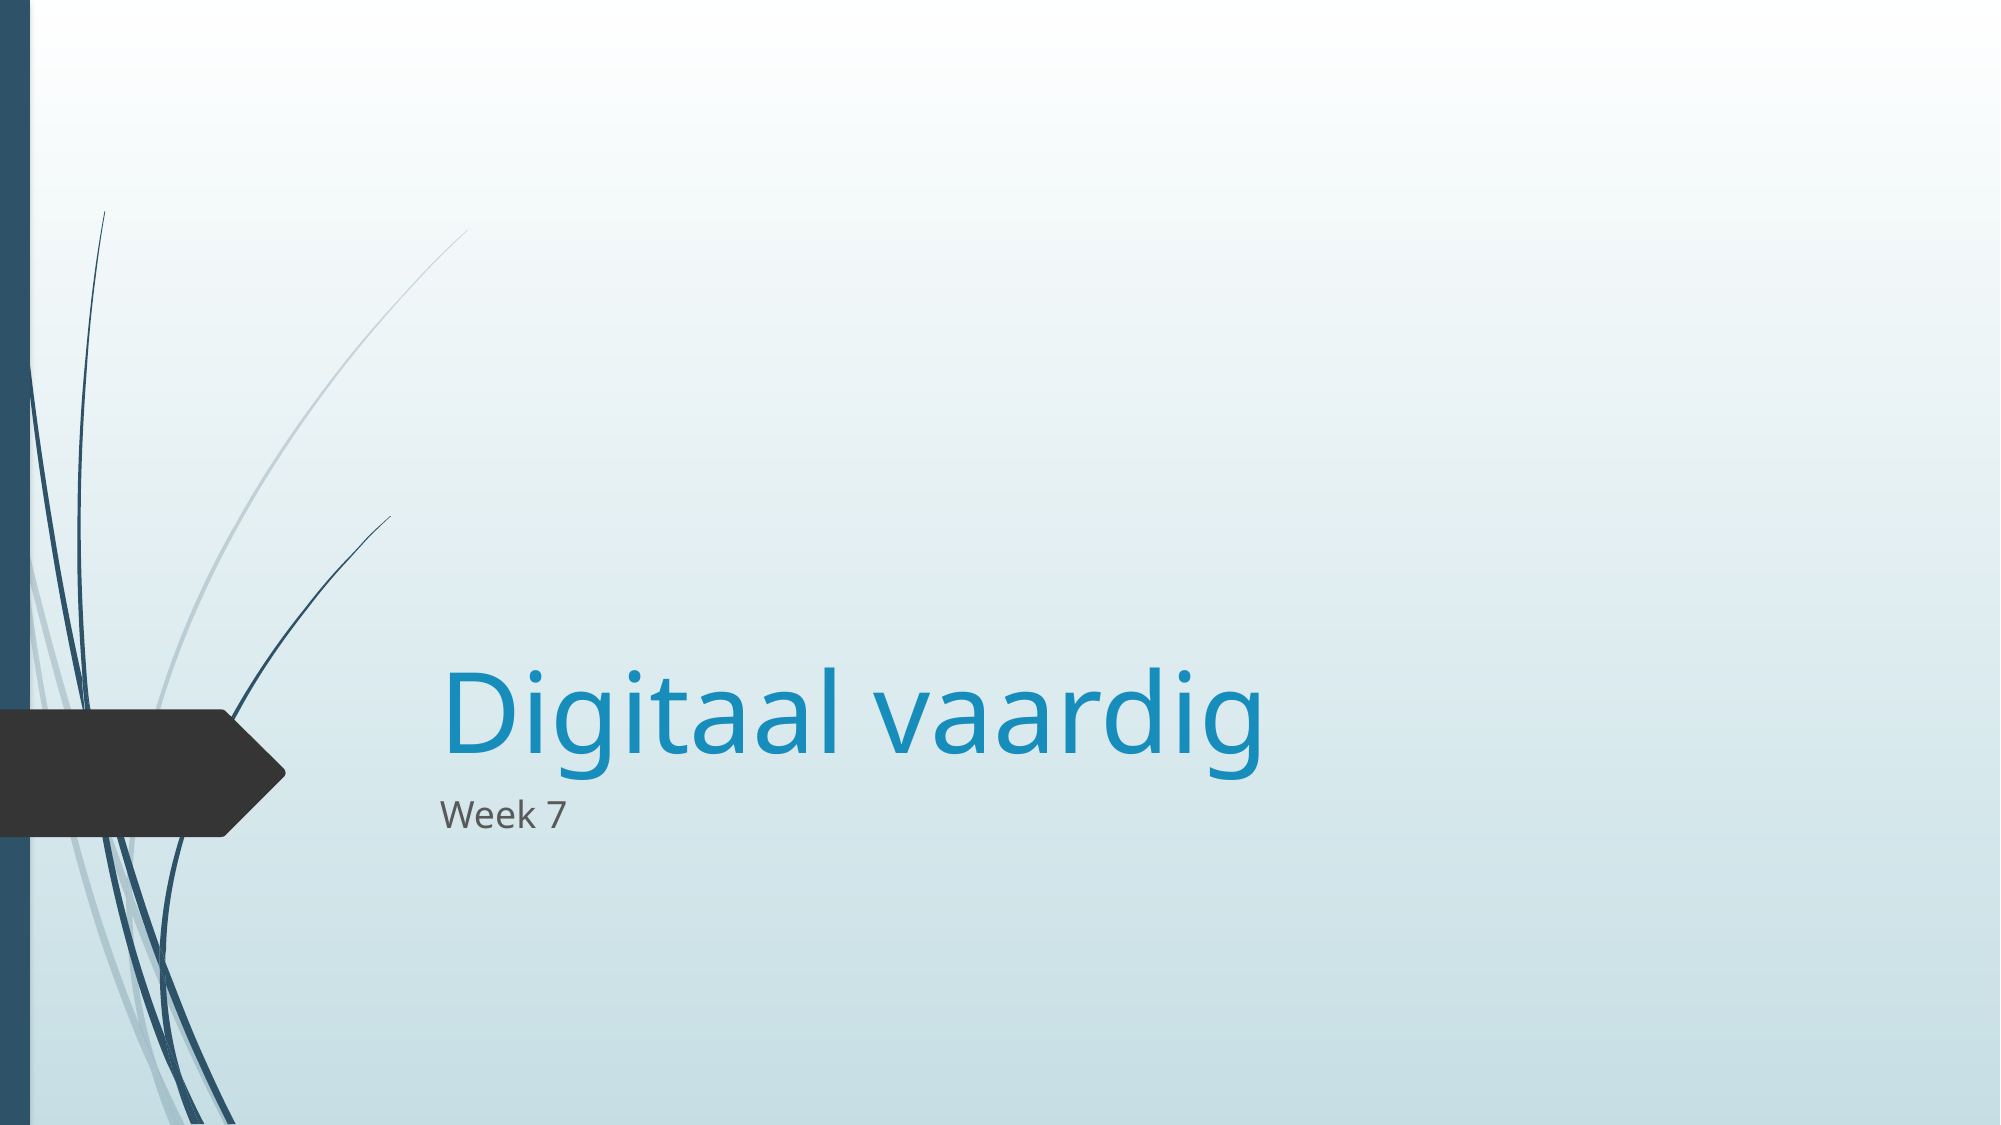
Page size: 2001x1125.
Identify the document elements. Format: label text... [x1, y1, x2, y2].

subtitle Week 7 [424, 783, 1888, 969]
title Digitaal vaardig [424, 412, 1888, 783]
